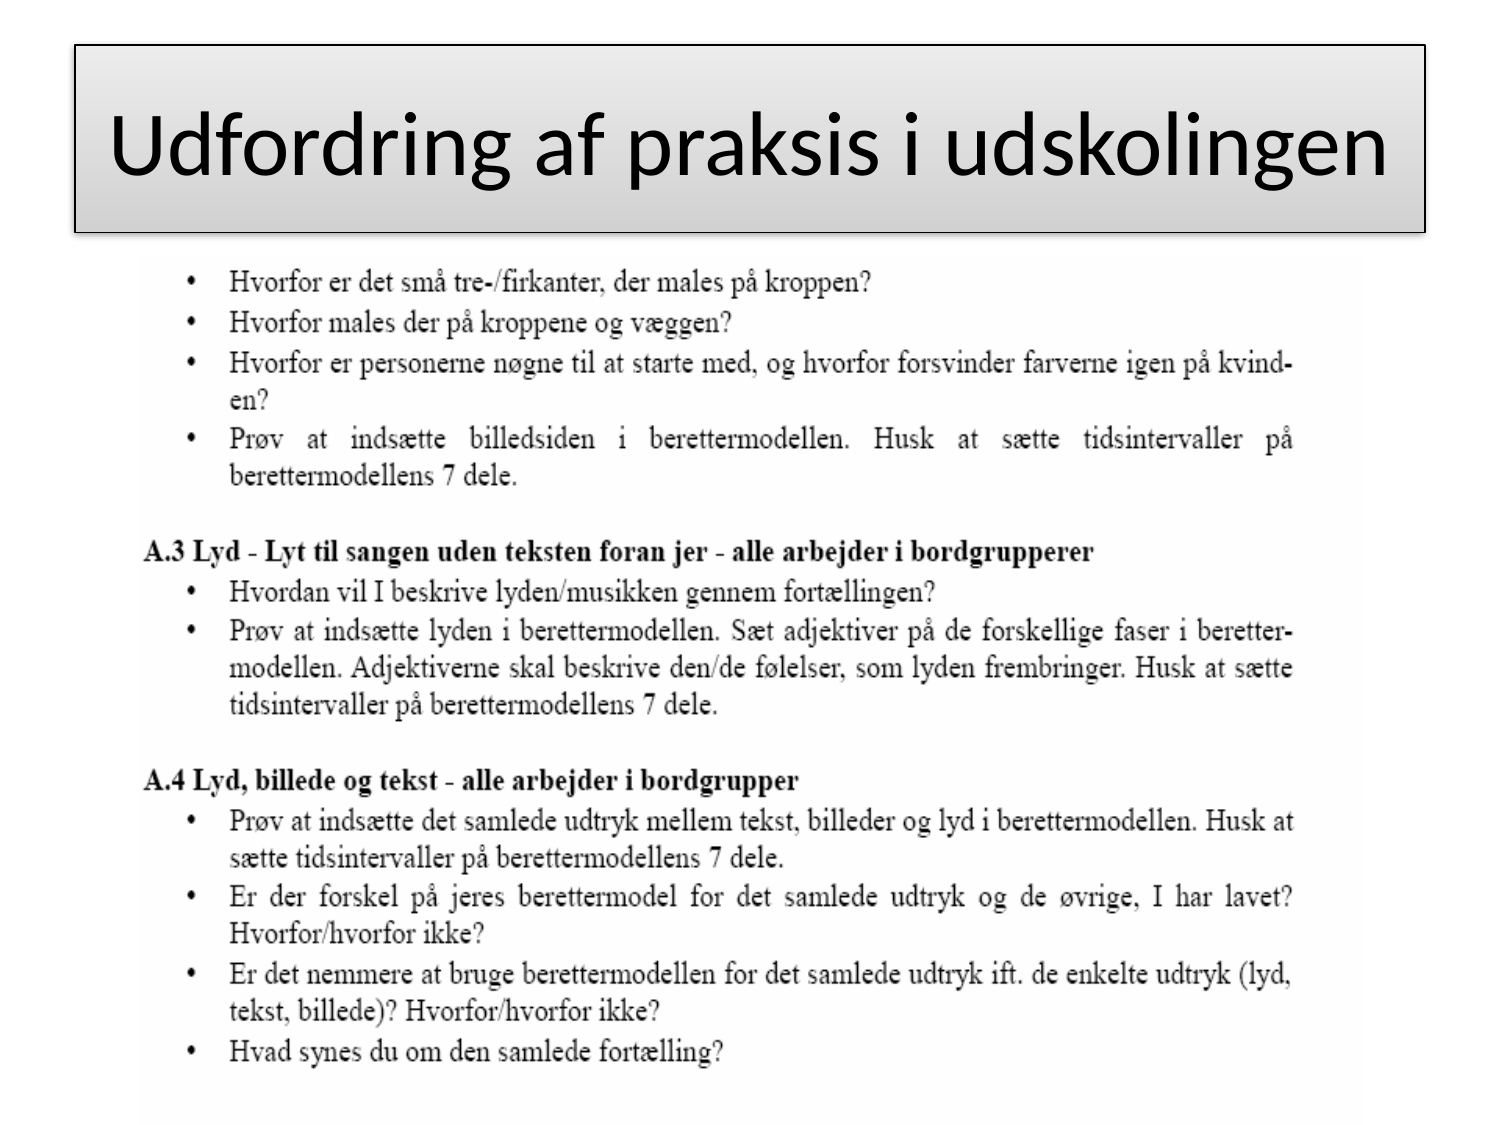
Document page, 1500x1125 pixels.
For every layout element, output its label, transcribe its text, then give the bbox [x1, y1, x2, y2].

title Udfordring af praksis i udskolingen [74, 44, 1426, 233]
picture [138, 255, 1362, 1125]
